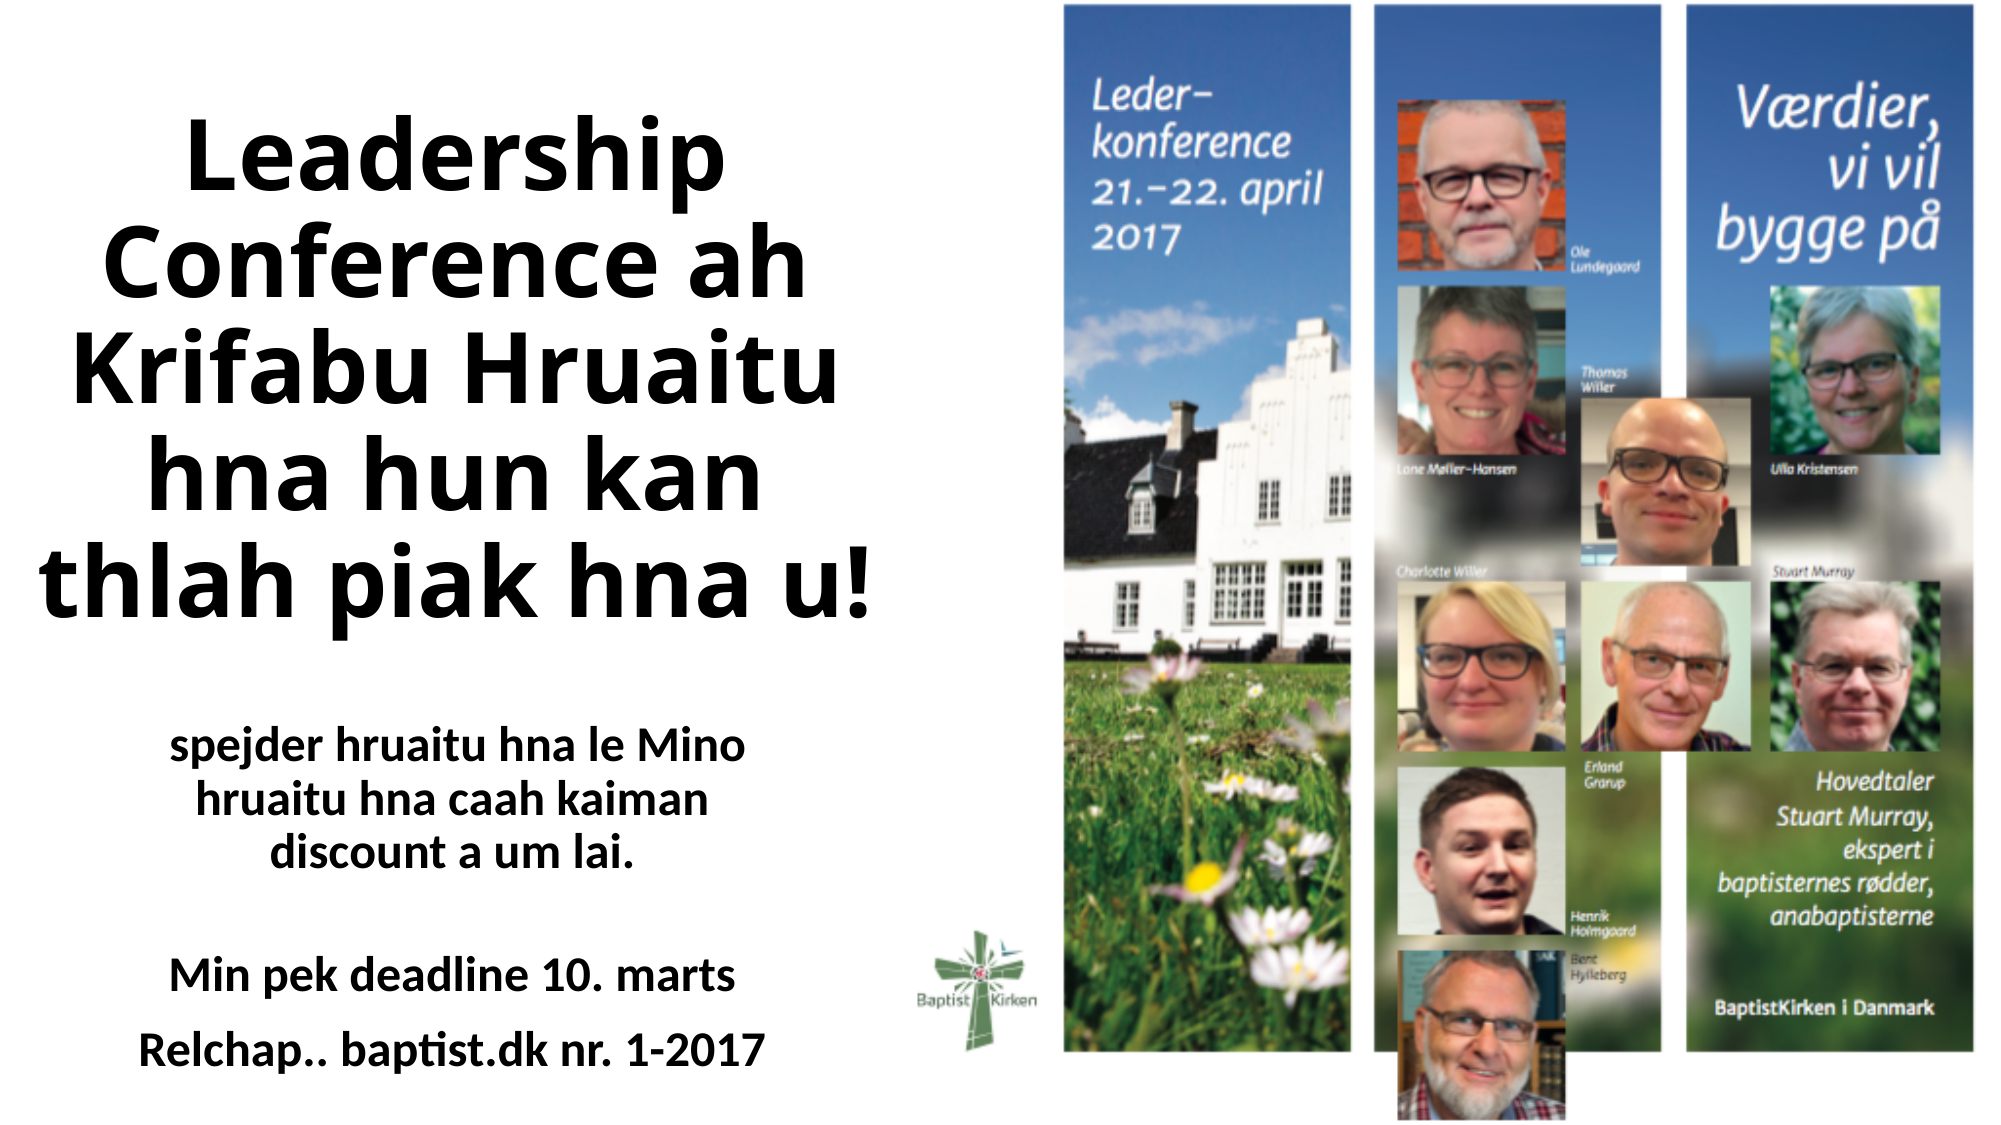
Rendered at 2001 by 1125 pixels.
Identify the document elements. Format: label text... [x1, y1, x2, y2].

subtitle spejder hruaitu hna le Mino hruaitu hna caah kaiman discount a um lai. Min pek deadline 10. marts Relchap.. baptist.dk nr. 1-2017 [93, 710, 811, 1125]
picture [892, 0, 1991, 1125]
title Leadership Conference ah Krifabu Hruaitu hna hun kan thlah piak hna u! [18, 70, 892, 647]
